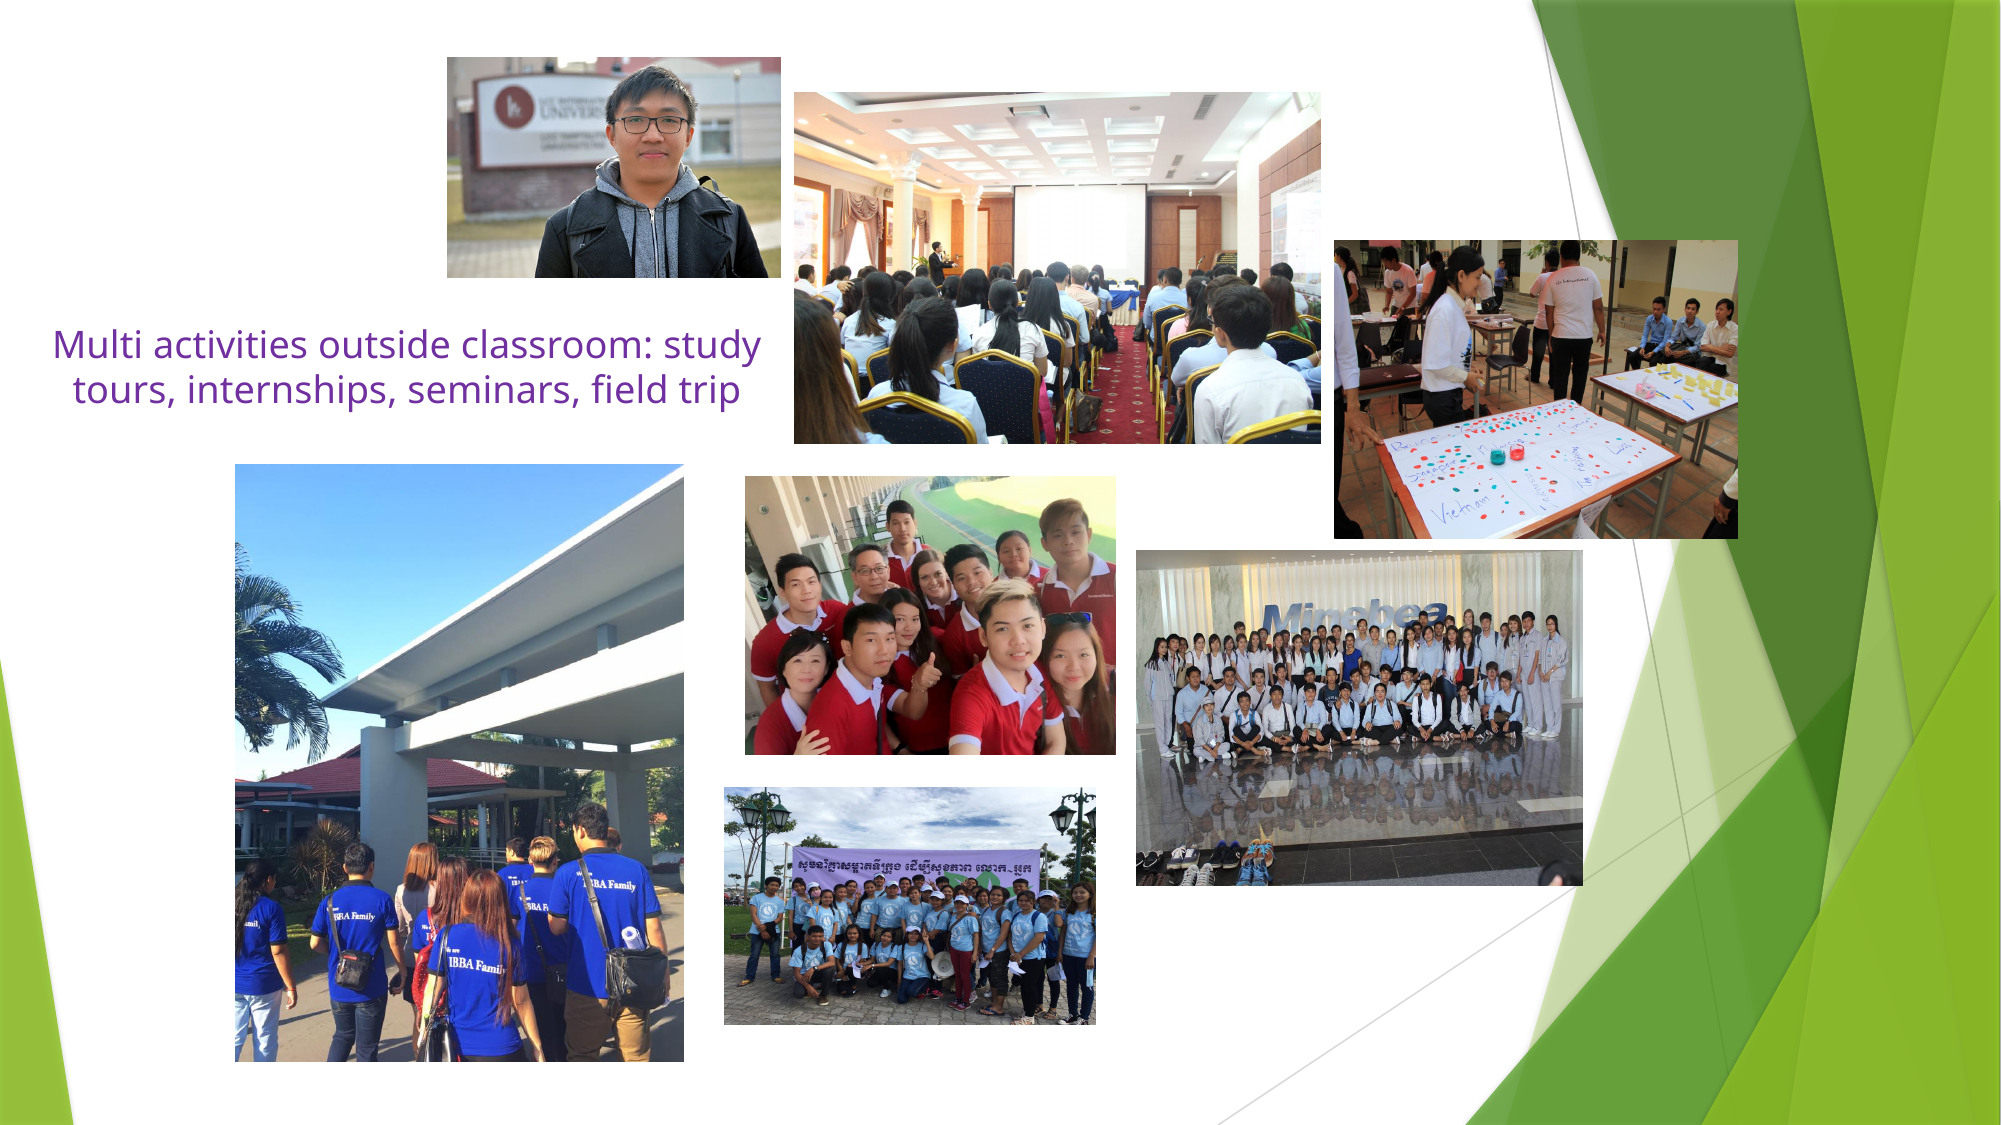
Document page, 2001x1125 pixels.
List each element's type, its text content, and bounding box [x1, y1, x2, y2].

title Multi activities outside classroom: study tours, internships, seminars, field trip [19, 311, 795, 465]
picture [234, 463, 684, 1063]
picture [1334, 239, 1739, 540]
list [793, 92, 1322, 445]
picture [1136, 549, 1584, 886]
picture [446, 56, 781, 279]
picture [724, 787, 1096, 1025]
picture [745, 476, 1117, 756]
